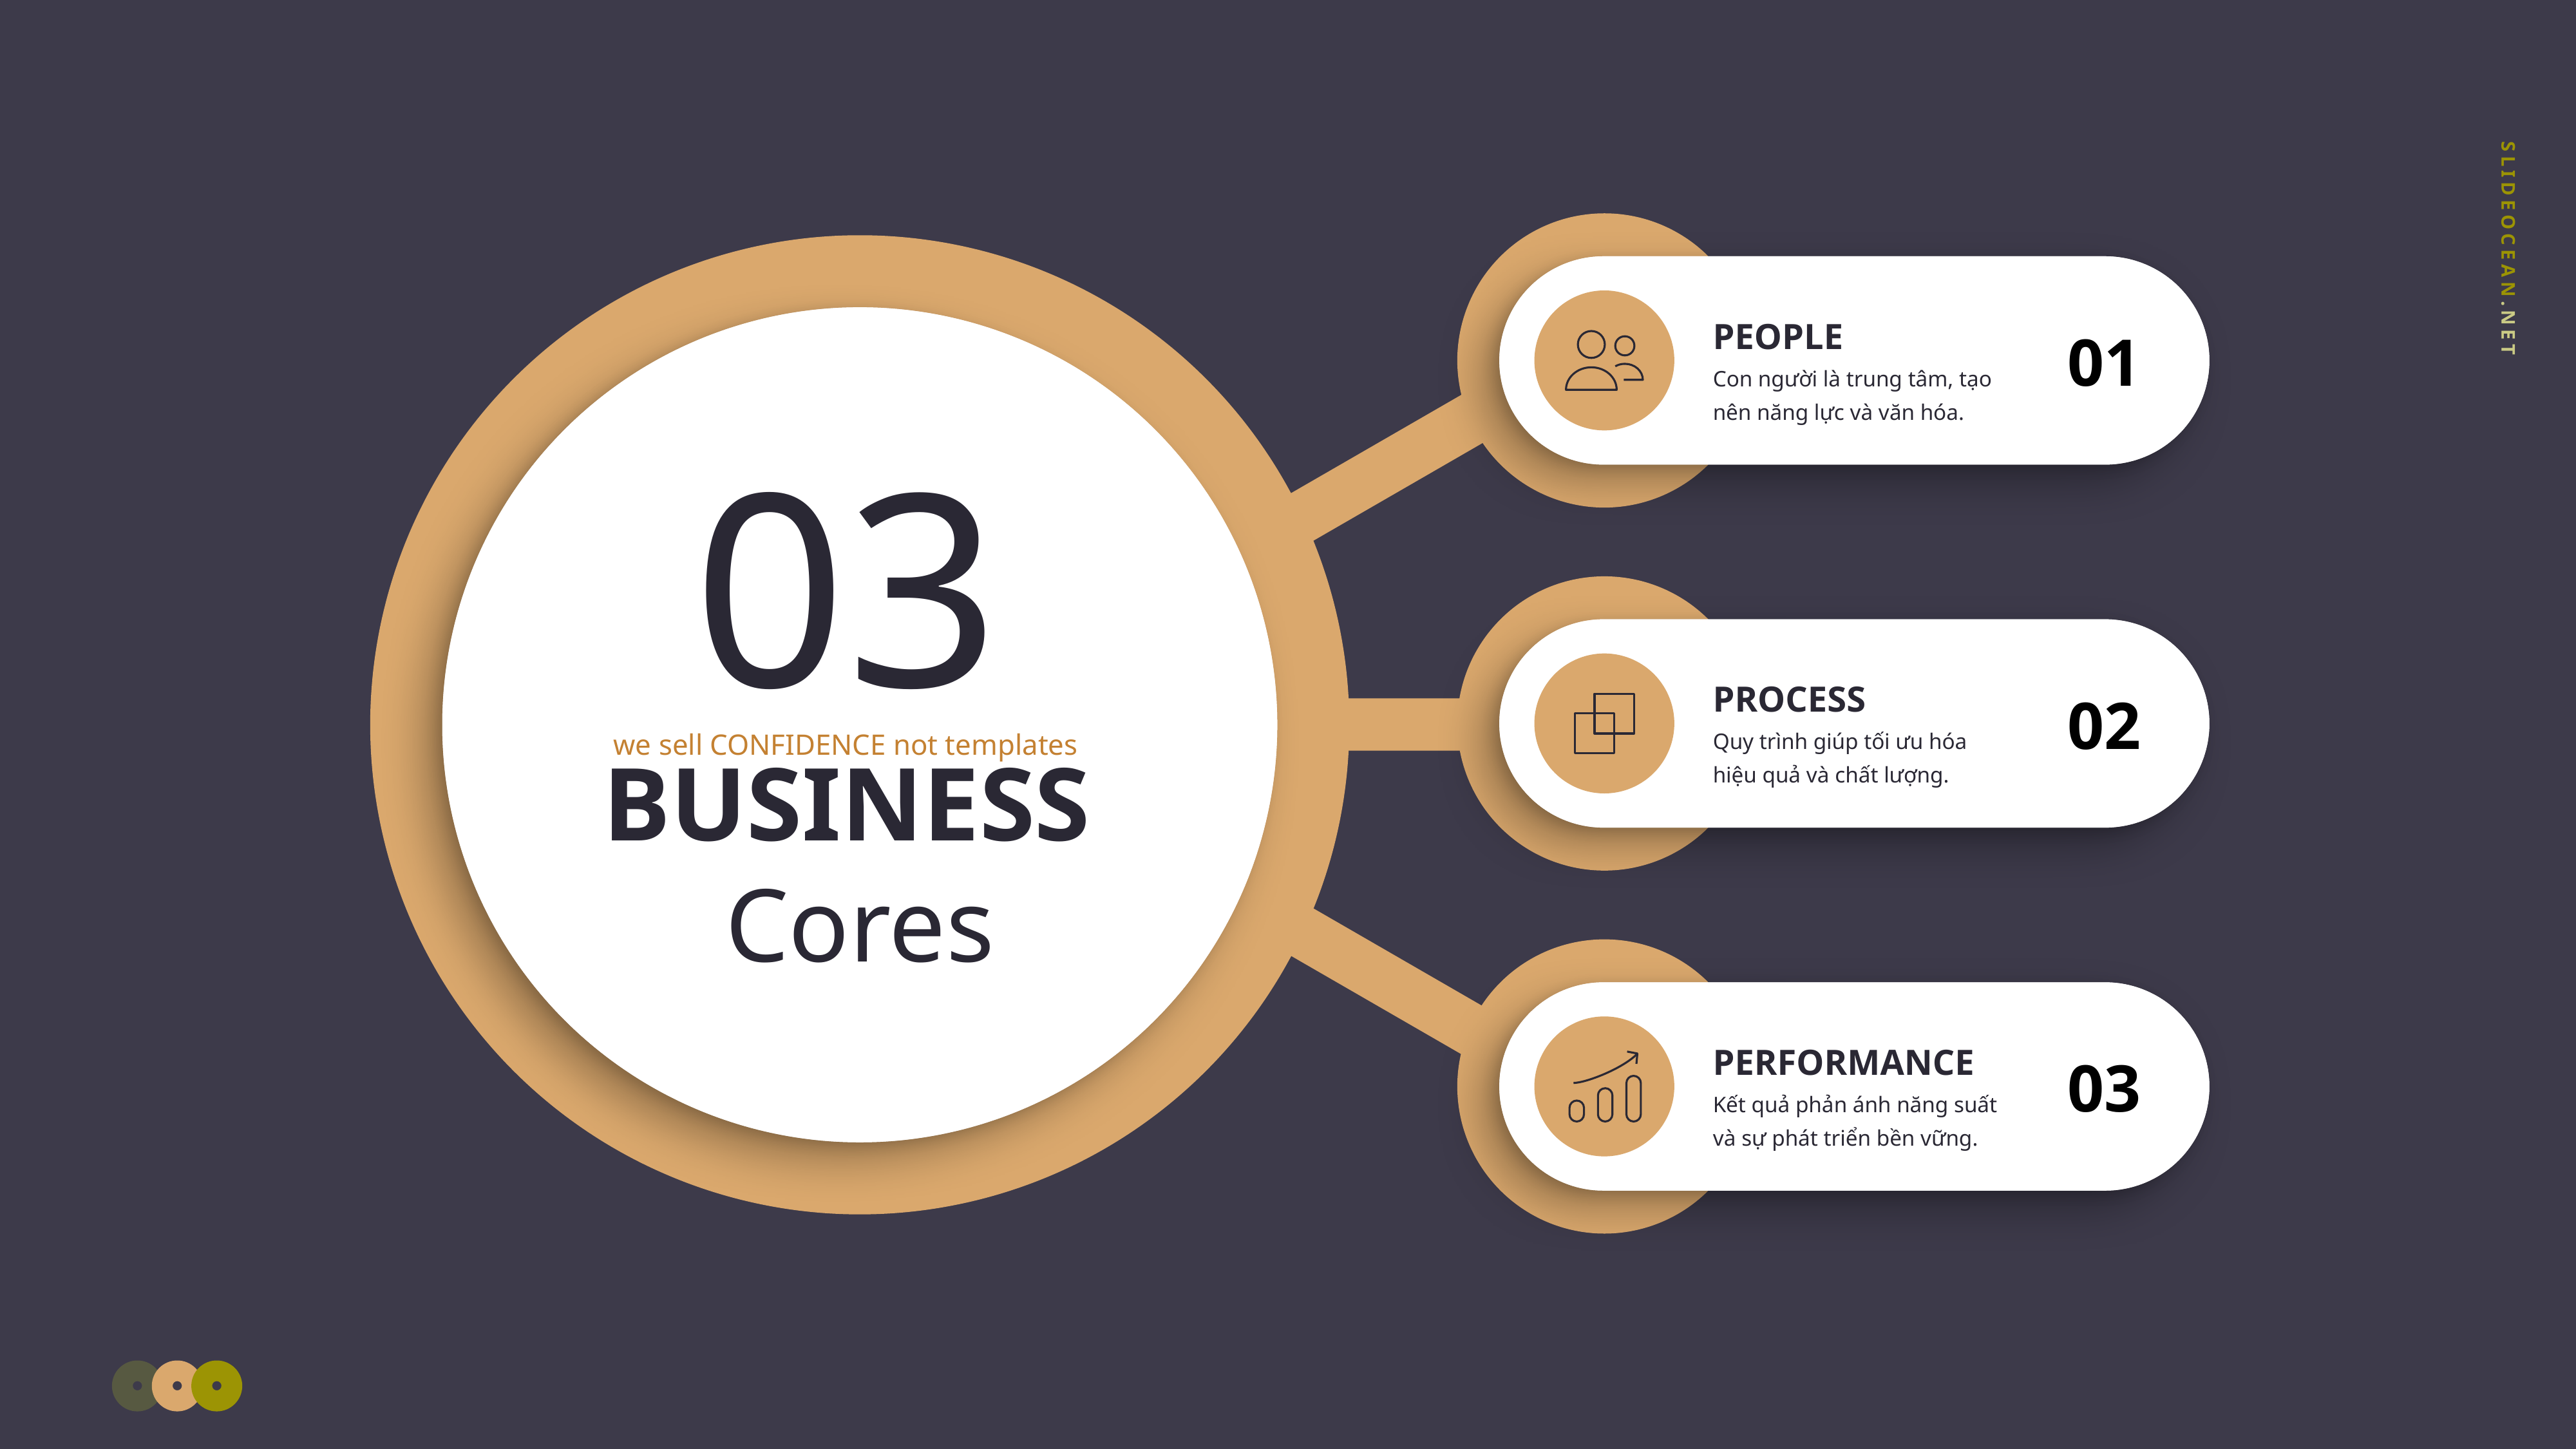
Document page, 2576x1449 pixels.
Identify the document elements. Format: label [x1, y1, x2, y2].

text_box [1574, 693, 1634, 754]
text_box [1499, 619, 2210, 828]
text_box [1712, 653, 2011, 793]
text_box [603, 1143, 1117, 1216]
text_box [1456, 620, 1499, 715]
text_box [1712, 290, 2011, 431]
text_box [1499, 575, 1700, 619]
text_box [1350, 697, 1458, 752]
text_box [1292, 908, 1481, 1054]
text_box [1278, 468, 1350, 982]
text_box [1456, 983, 1499, 1077]
text_box [1456, 256, 1499, 352]
text_box [1500, 938, 1700, 981]
text_box [369, 468, 442, 982]
text_box [1499, 212, 1700, 256]
text_box [1499, 256, 2210, 465]
text_box [1712, 1016, 2011, 1157]
text_box [603, 234, 1117, 307]
text_box [442, 307, 1278, 1143]
text_box [1499, 981, 2210, 1191]
text_box [1292, 397, 1475, 541]
